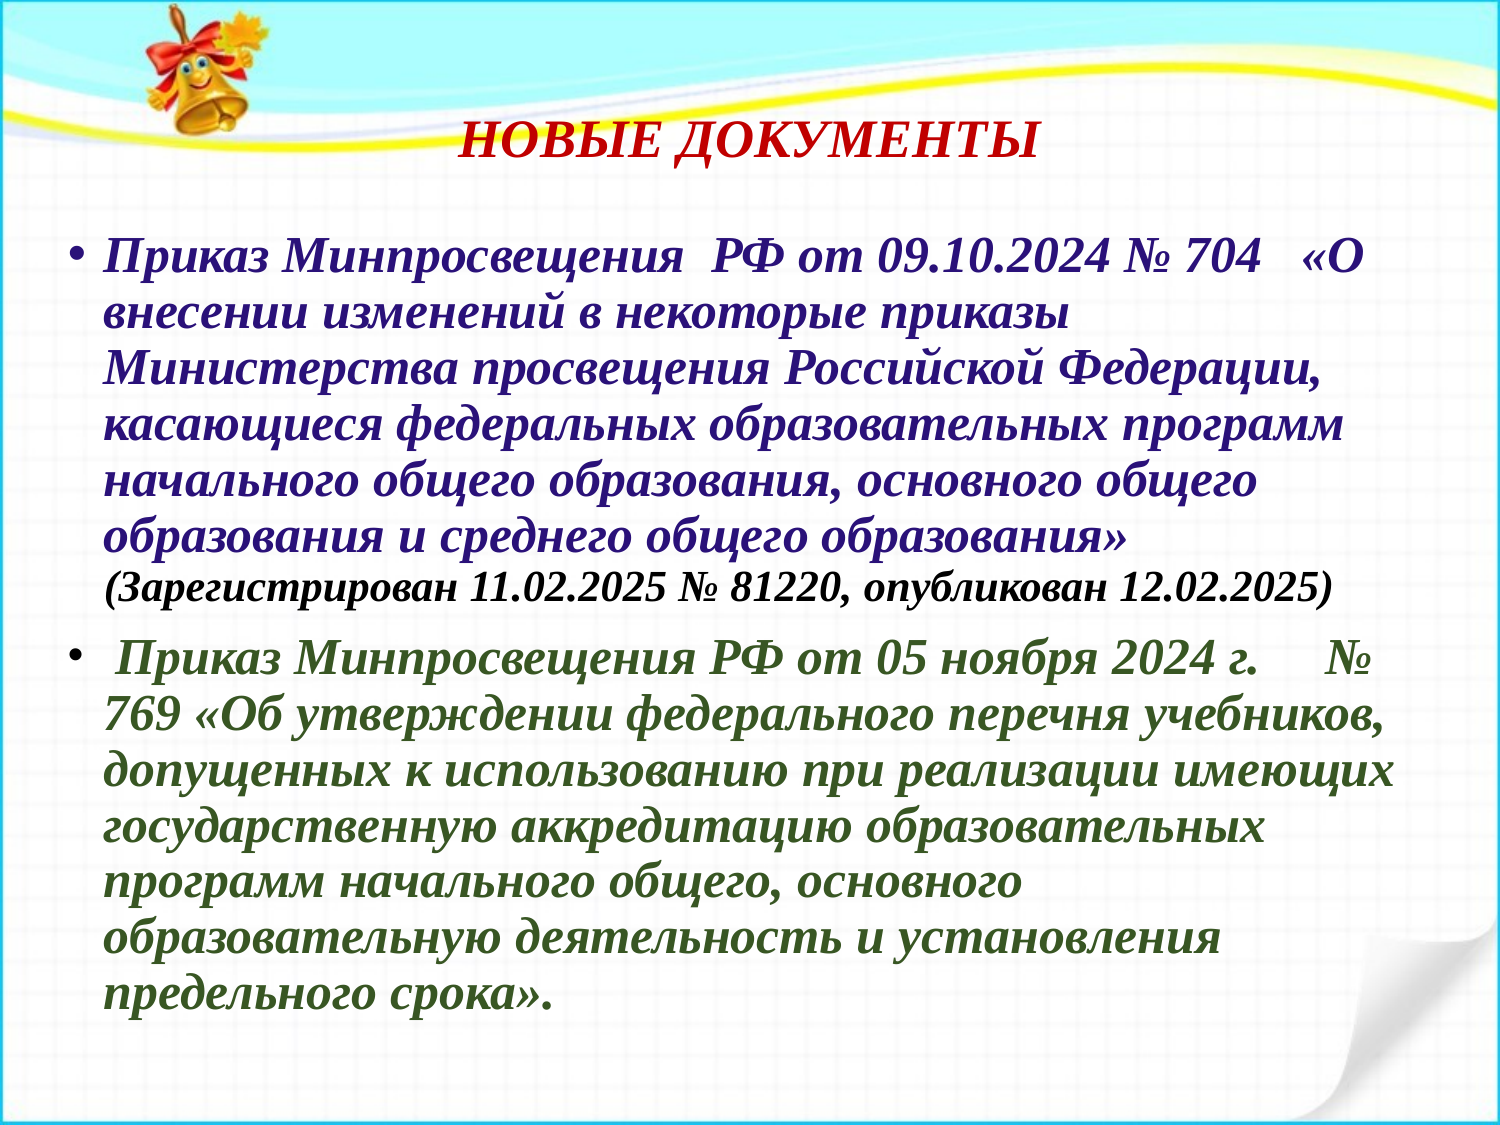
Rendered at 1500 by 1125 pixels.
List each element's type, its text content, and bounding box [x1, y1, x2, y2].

picture [0, 0, 1500, 1125]
list Приказ Минпросвещения РФ от 09.10.2024 № 704 «О внесении изменений в некоторые приказы Министерства просвещения Российской Федерации, касающиеся федеральных образовательных программ начального общего образования, основного общего образования и среднего общего образования» (Зарегистрирован 11.02.2025 № 81220, опубликован 12.02.2025) Приказ Минпросвещения РФ от 05 ноября 2024 г. № 769 «Об утверждении федерального перечня учебников, допущенных к использованию при реализации имеющих государственную аккредитацию образовательных программ начального общего, основного образовательную деятельность и установления предельного срока». [52, 220, 1442, 1090]
title НОВЫЕ ДОКУМЕНТЫ [103, 83, 1397, 197]
